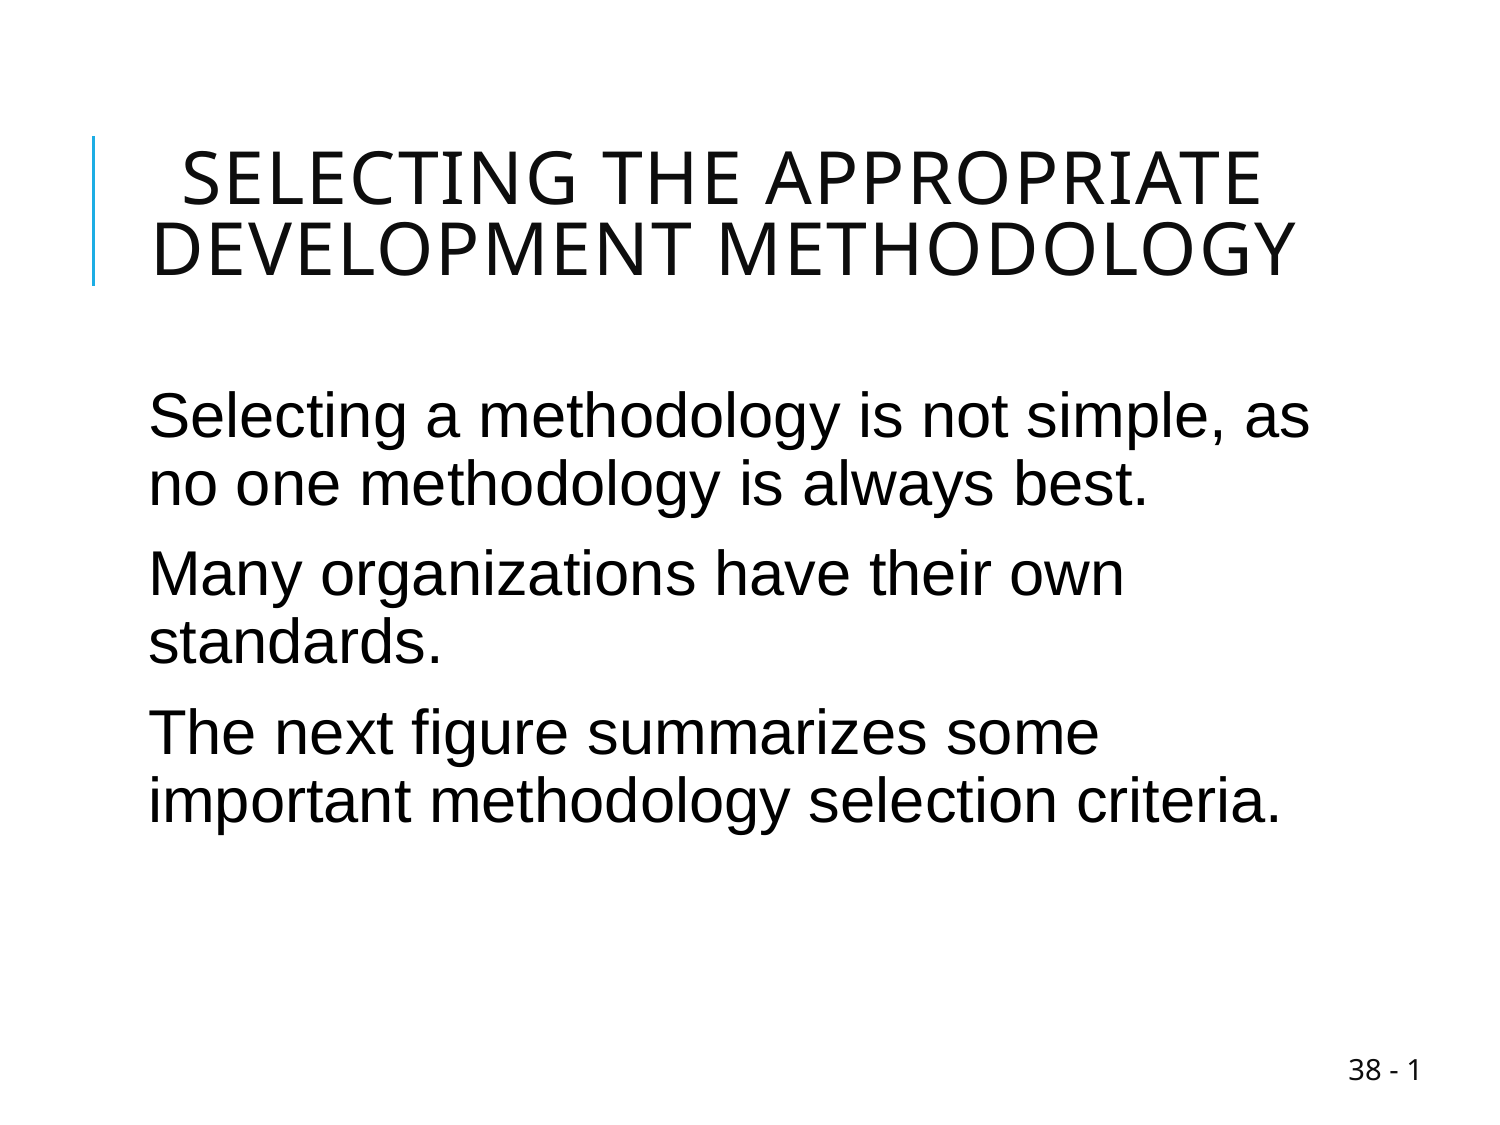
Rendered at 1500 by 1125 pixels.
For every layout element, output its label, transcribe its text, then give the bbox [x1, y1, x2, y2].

slide_number 1 - 38 [1333, 1061, 1454, 1107]
list Selecting a methodology is not simple, as no one methodology is always best. Many organizations have their own standards. The next figure summarizes some important methodology selection criteria. [126, 375, 1322, 1035]
title Selecting the Appropriate Development Methodology [126, 96, 1322, 342]
